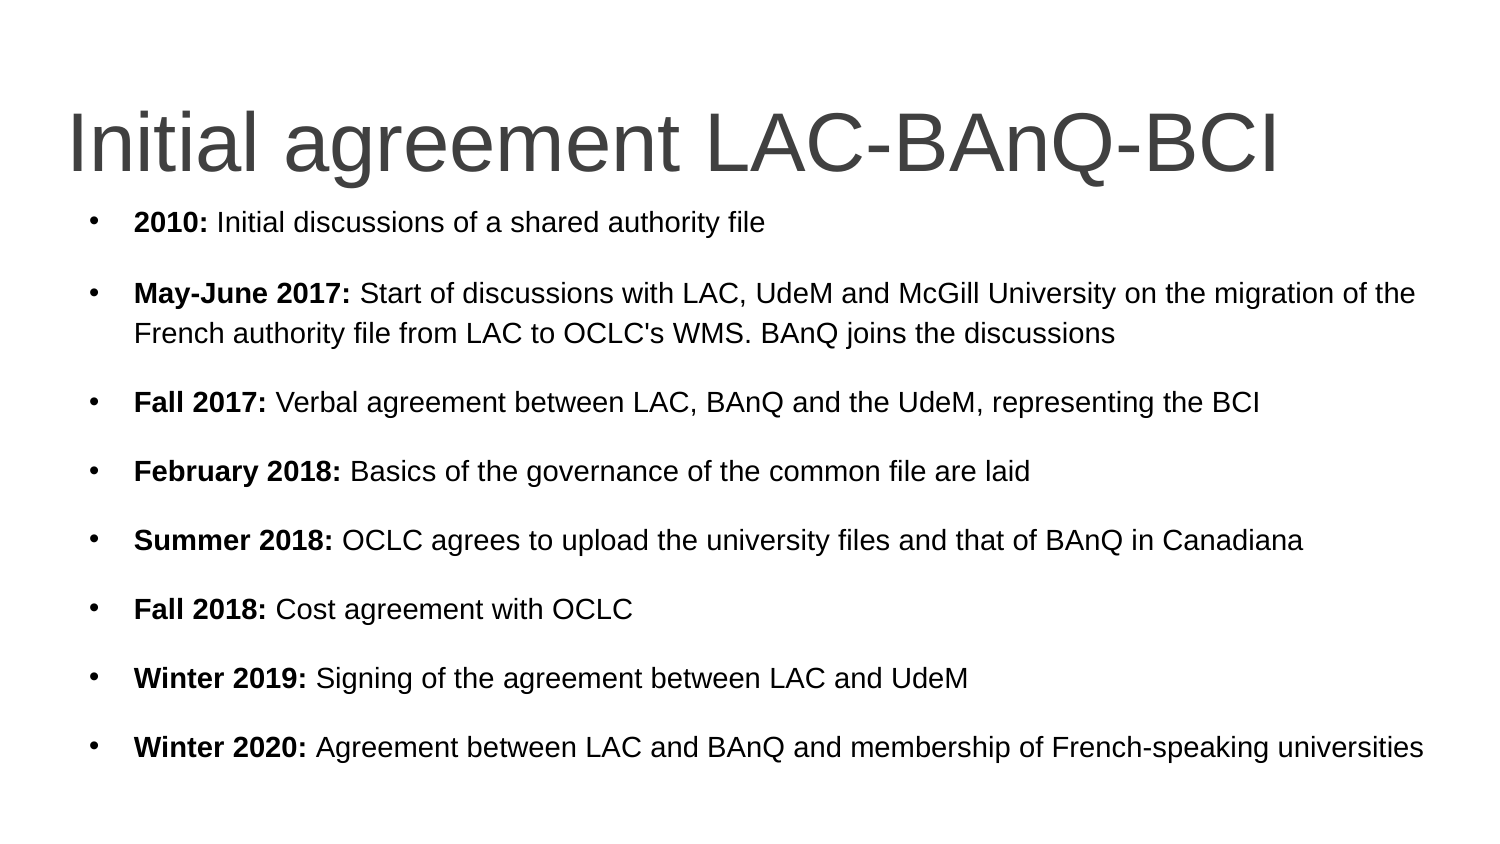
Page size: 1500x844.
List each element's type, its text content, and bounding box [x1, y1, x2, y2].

list 2010: Initial discussions of a shared authority file May-June 2017: Start of discussions with LAC, UdeM and McGill University on the migration of the French authority file from LAC to OCLC's WMS. BAnQ joins the discussions Fall 2017: Verbal agreement between LAC, BAnQ and the UdeM, representing the BCI February 2018: Basics of the governance of the common file are laid Summer 2018: OCLC agrees to upload the university files and that of BAnQ in Canadiana Fall 2018: Cost agreement with OCLC Winter 2019: Signing of the agreement between LAC and UdeM Winter 2020: Agreement between LAC and BAnQ and membership of French-speaking universities [51, 183, 1449, 796]
title Initial agreement LAC-BAnQ-BCI [51, 72, 1449, 167]
